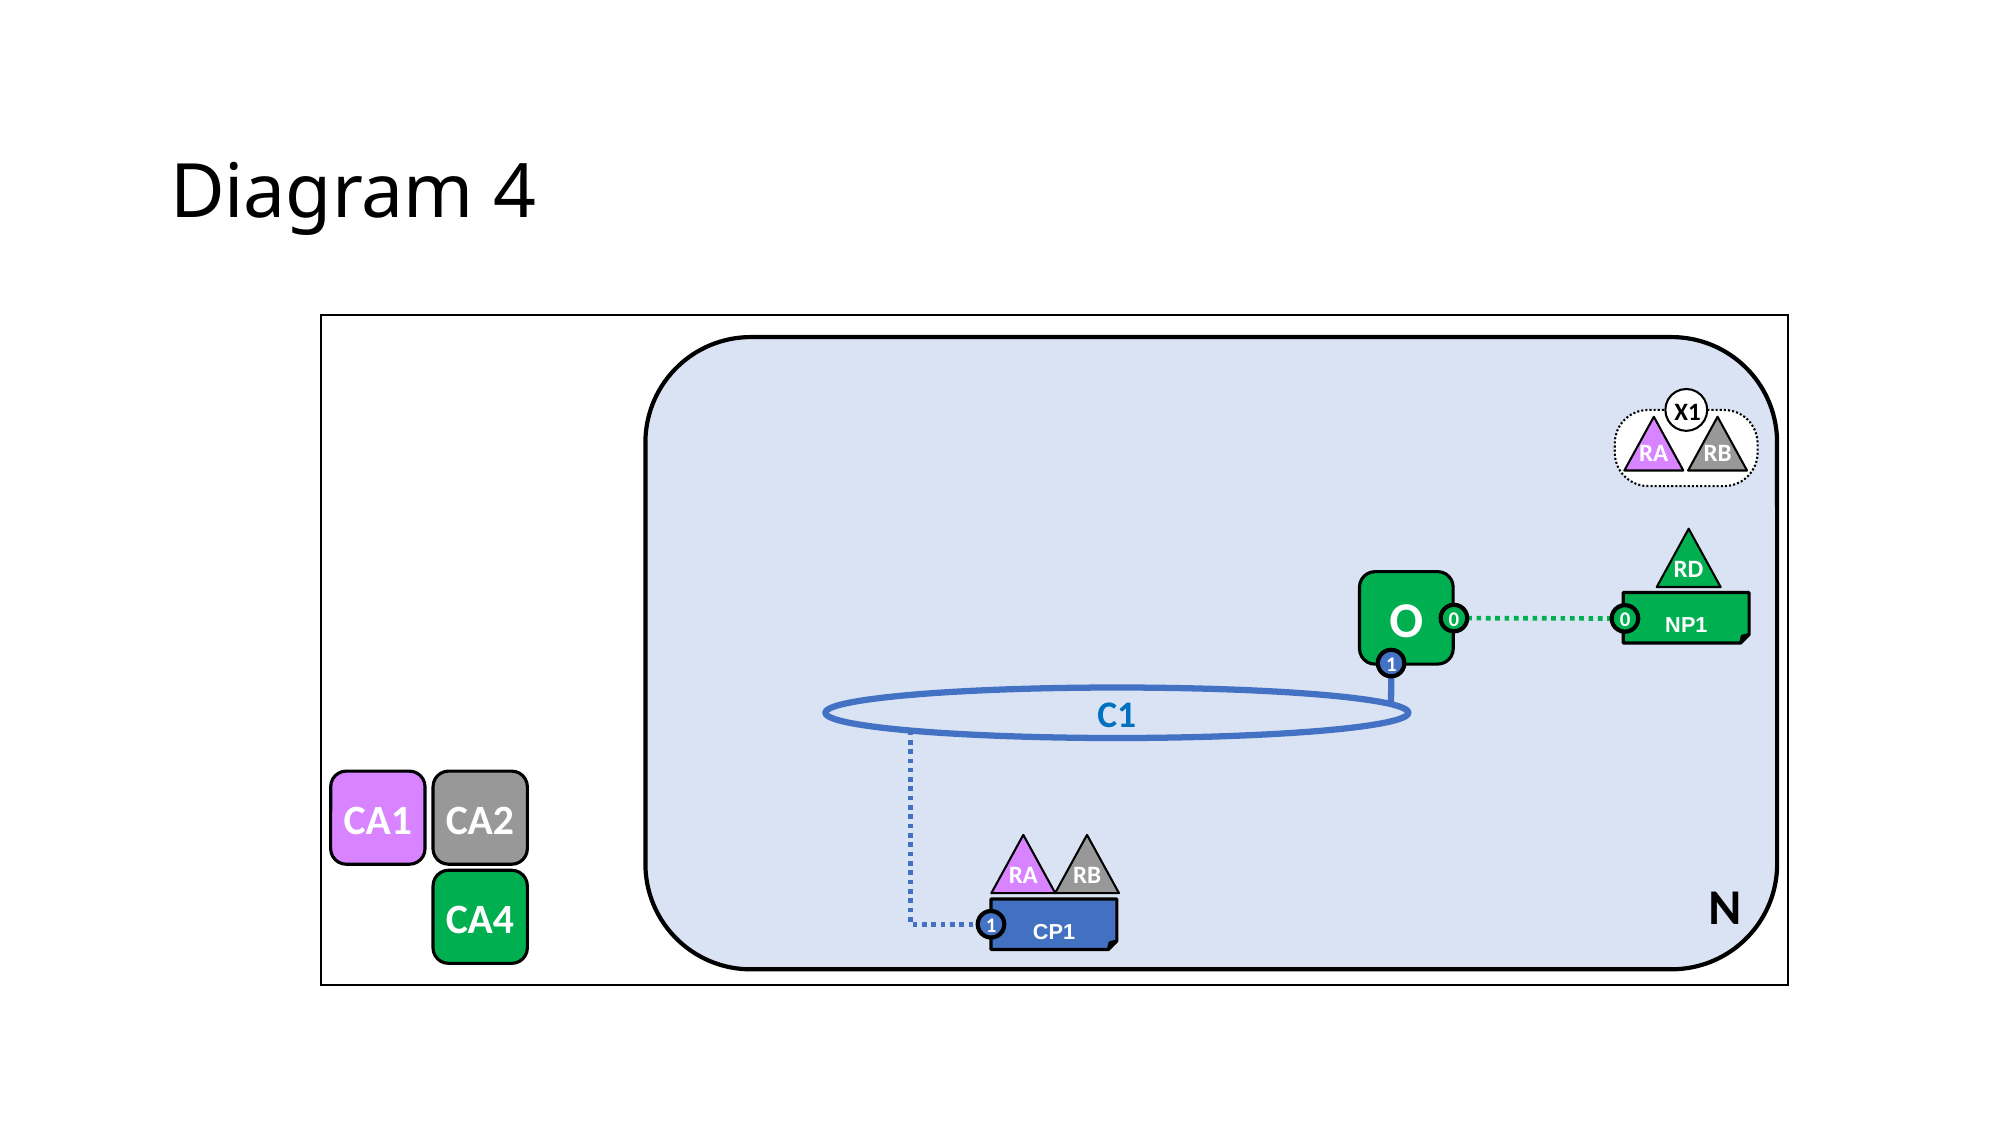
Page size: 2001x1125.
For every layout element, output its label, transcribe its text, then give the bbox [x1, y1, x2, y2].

text_box [320, 315, 1788, 986]
text_box CP1 [990, 899, 1117, 950]
text_box 0 [1439, 604, 1468, 633]
text_box CA1 [328, 768, 428, 867]
text_box C1 [823, 685, 1411, 741]
text_box 1 [976, 910, 1006, 939]
text_box O [1357, 569, 1456, 667]
text_box 1 [1377, 649, 1406, 678]
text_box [847, 793, 1042, 862]
text_box CA2 [430, 768, 530, 867]
text_box NP1 [1623, 592, 1750, 643]
text_box CA4 [430, 868, 530, 966]
text_box Diagram 4 [162, 84, 1888, 303]
text_box RB [1053, 832, 1121, 896]
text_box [1614, 388, 1758, 487]
text_box RD [1654, 526, 1723, 590]
text_box 0 [1610, 604, 1640, 633]
text_box RA [989, 862, 1055, 896]
